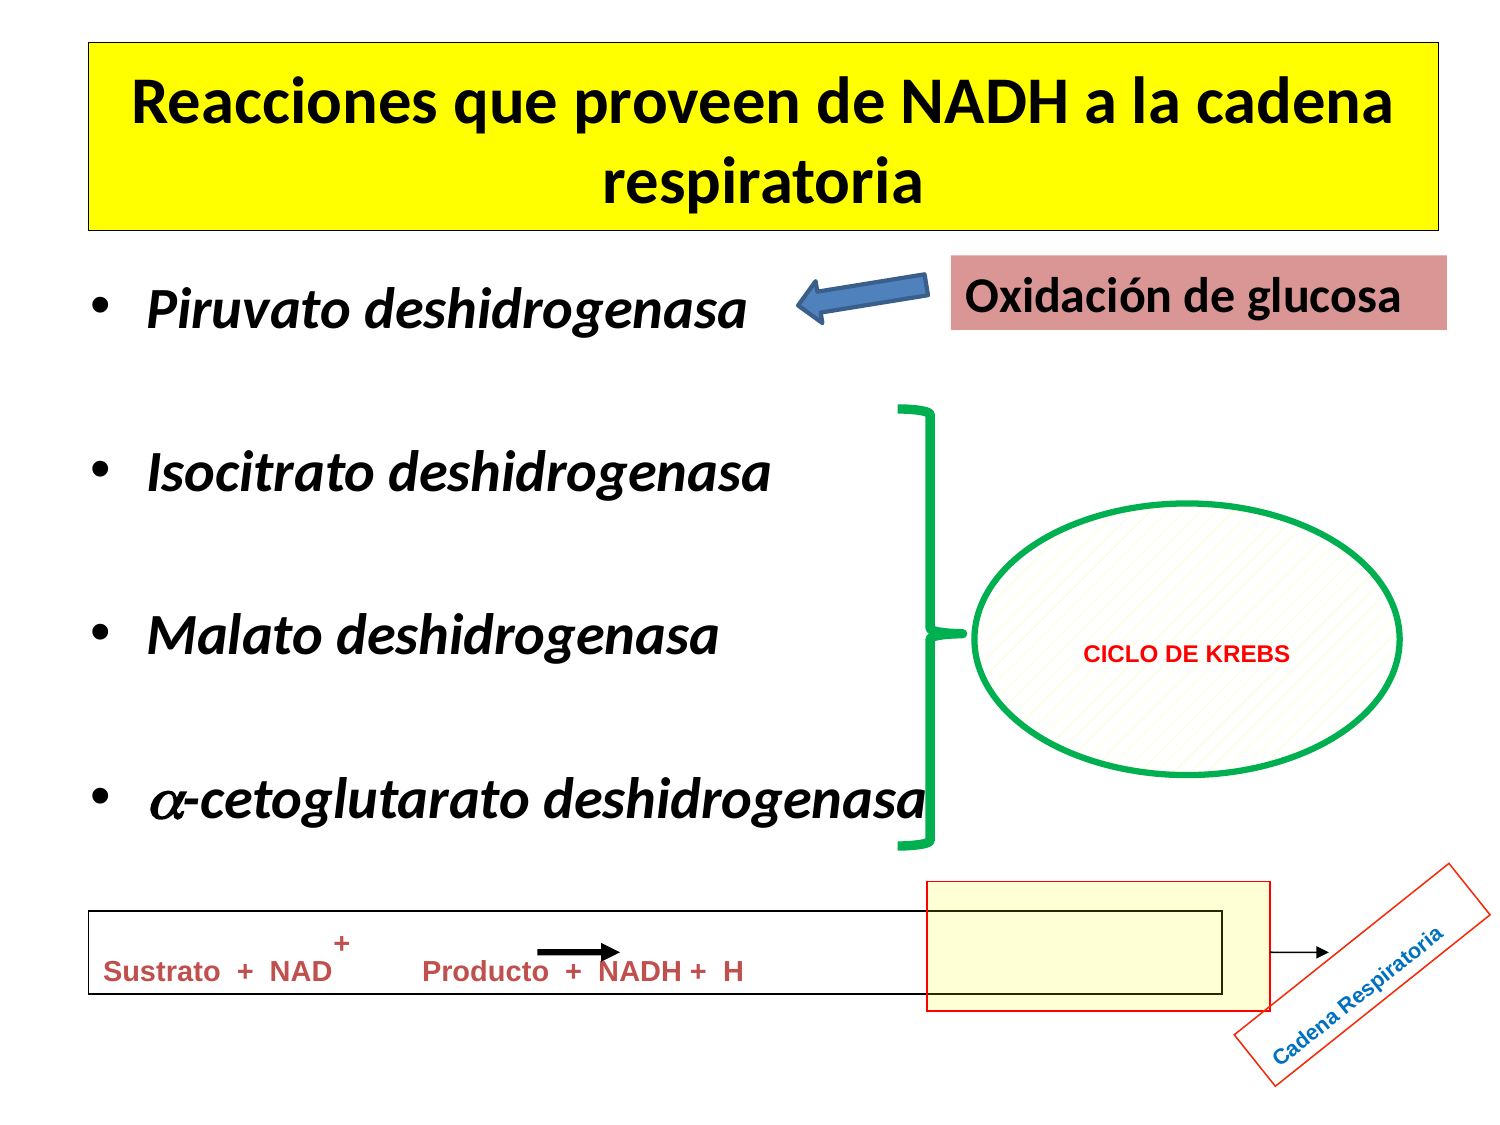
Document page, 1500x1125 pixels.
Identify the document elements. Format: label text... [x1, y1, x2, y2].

text_box Oxidación de glucosa [950, 255, 1447, 330]
text_box Sustrato + NAD+ Producto + NADH + H [88, 911, 927, 995]
text_box [796, 272, 931, 325]
text_box [1269, 946, 1329, 959]
list Piruvato deshidrogenasa Isocitrato deshidrogenasa Malato deshidrogenasa a-cetoglutarato deshidrogenasa [75, 262, 1425, 1005]
text_box Cadena Respiratoria [1234, 863, 1491, 1087]
text_box CICLO DE KREBS [974, 503, 1400, 776]
text_box [927, 881, 1270, 1012]
text_box [897, 408, 964, 847]
text_box [537, 946, 621, 959]
title Reacciones que proveen de NADH a la cadena respiratoria [88, 42, 1439, 231]
